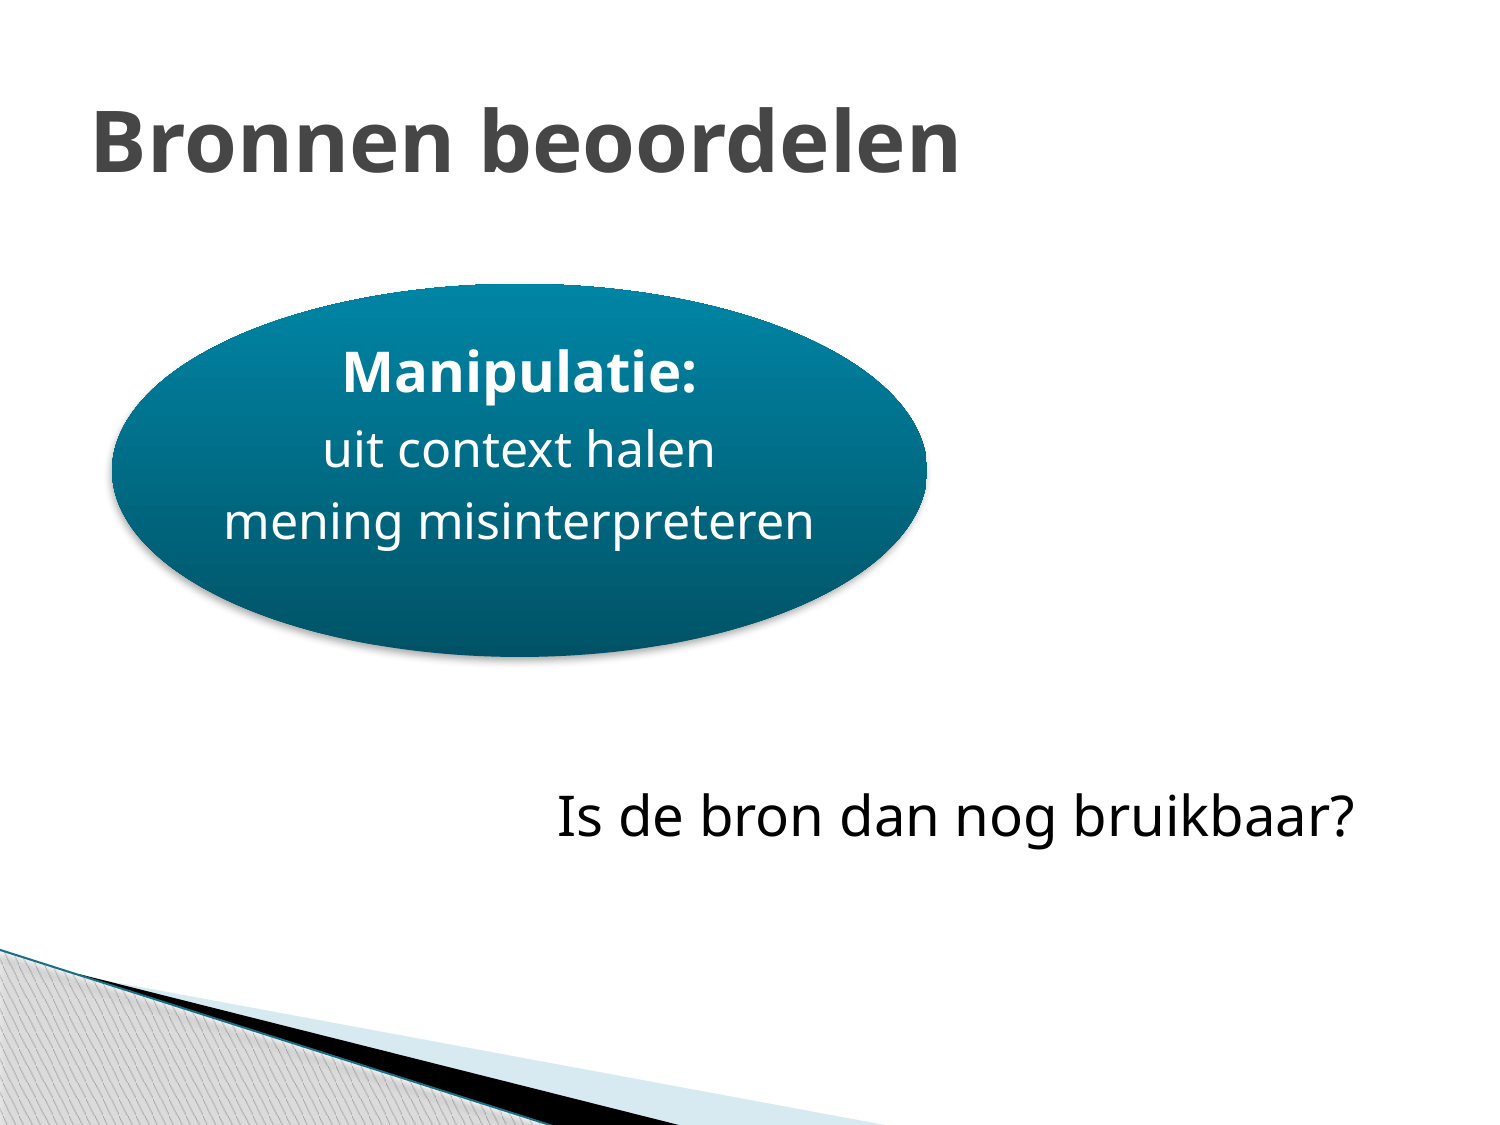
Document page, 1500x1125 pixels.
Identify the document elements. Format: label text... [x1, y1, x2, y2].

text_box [111, 283, 928, 658]
title Bronnen beoordelen [75, 45, 1425, 233]
list Is de bron dan nog bruikbaar? [75, 243, 1425, 986]
